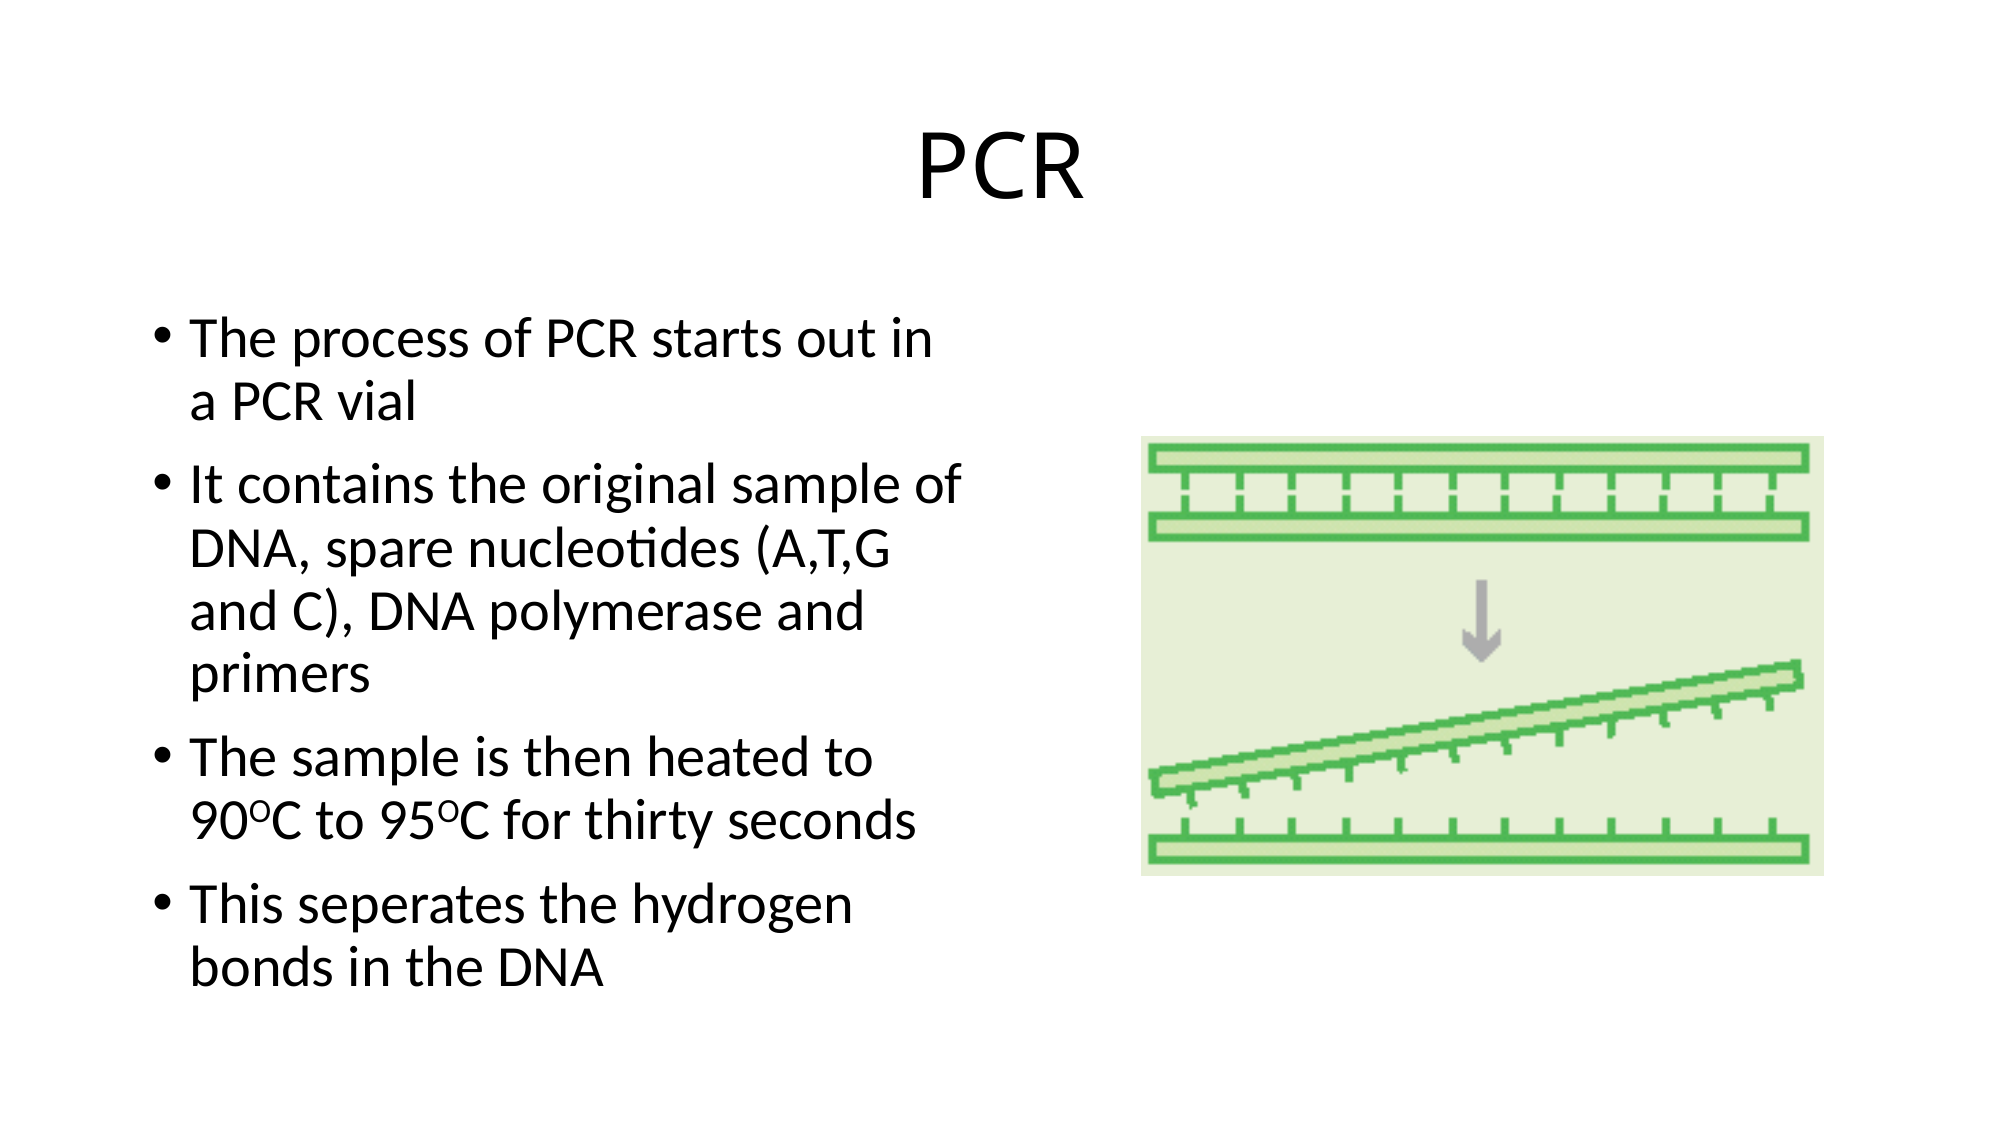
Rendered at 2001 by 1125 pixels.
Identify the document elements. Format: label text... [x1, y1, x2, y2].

title PCR [137, 59, 1863, 278]
picture [1141, 436, 1824, 876]
list The process of PCR starts out in a PCR vial It contains the original sample of DNA, spare nucleotides (A,T,G and C), DNA polymerase and primers The sample is then heated to 90OC to 95OC for thirty seconds This seperates the hydrogen bonds in the DNA [137, 299, 988, 1014]
